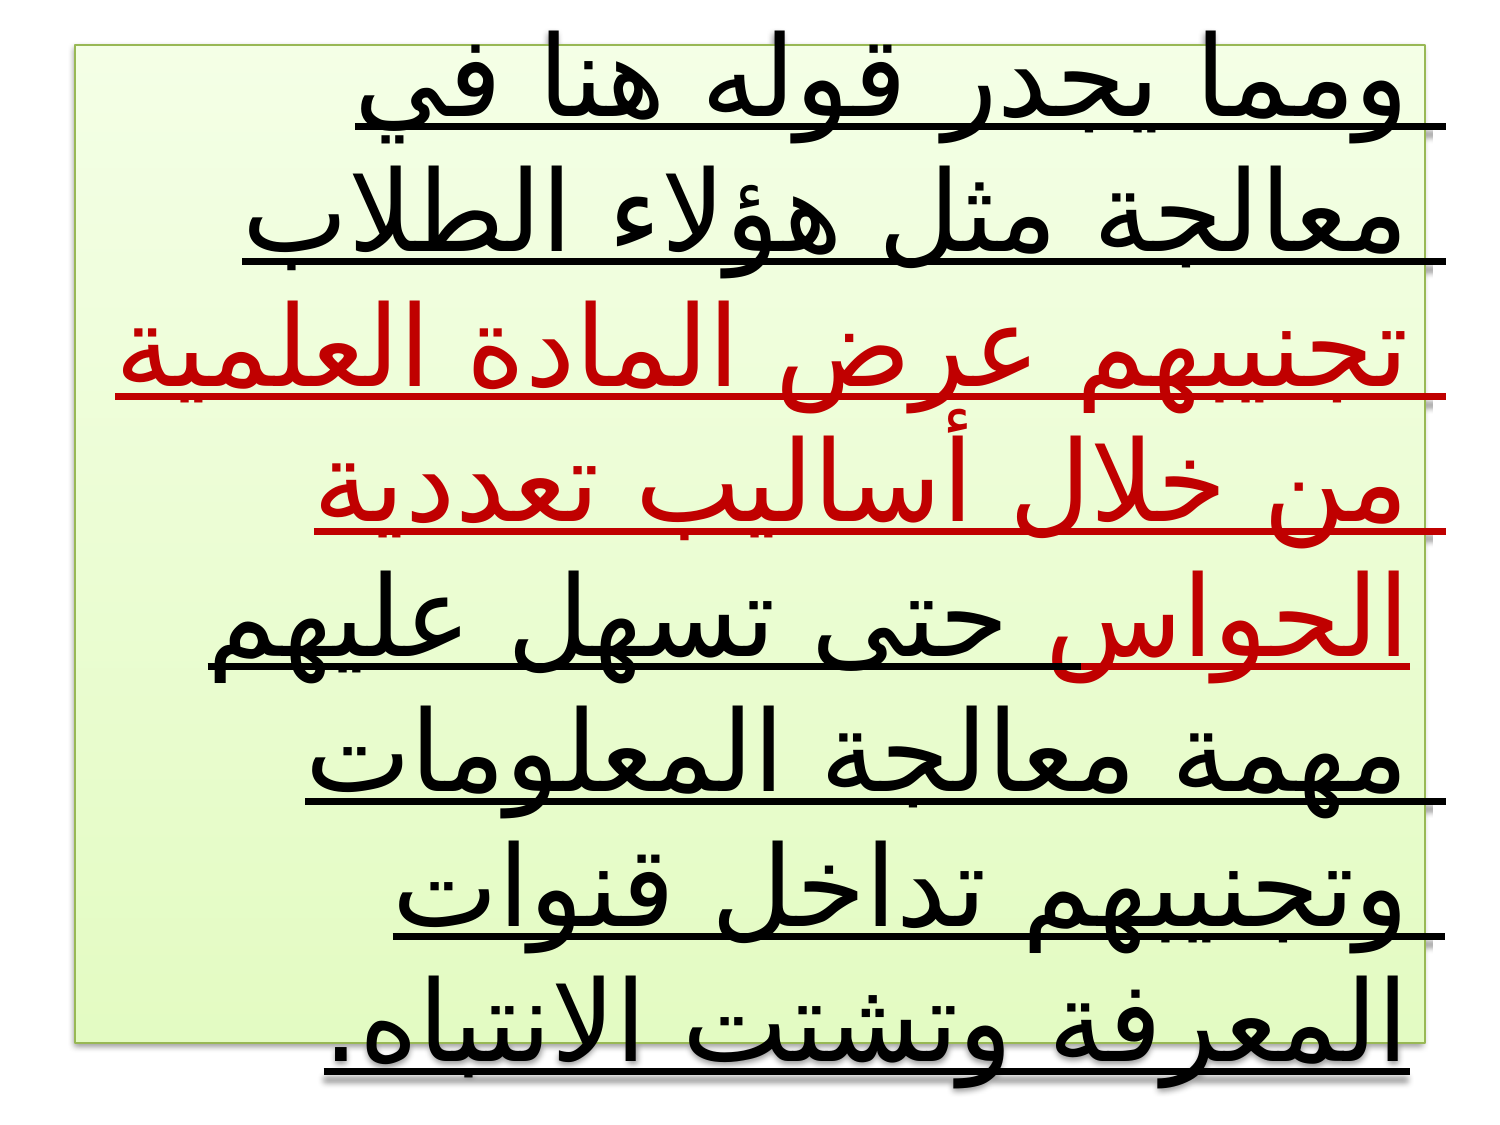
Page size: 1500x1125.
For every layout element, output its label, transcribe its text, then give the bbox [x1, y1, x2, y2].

title ومما يجدر قوله هنا في معالجة مثل هؤلاء الطلاب تجنيبهم عرض المادة العلمية من خلال أساليب تعددية الحواس حتى تسهل عليهم مهمة معالجة المعلومات وتجنيبهم تداخل قنوات المعرفة وتشتت الانتباه. [74, 44, 1426, 1044]
